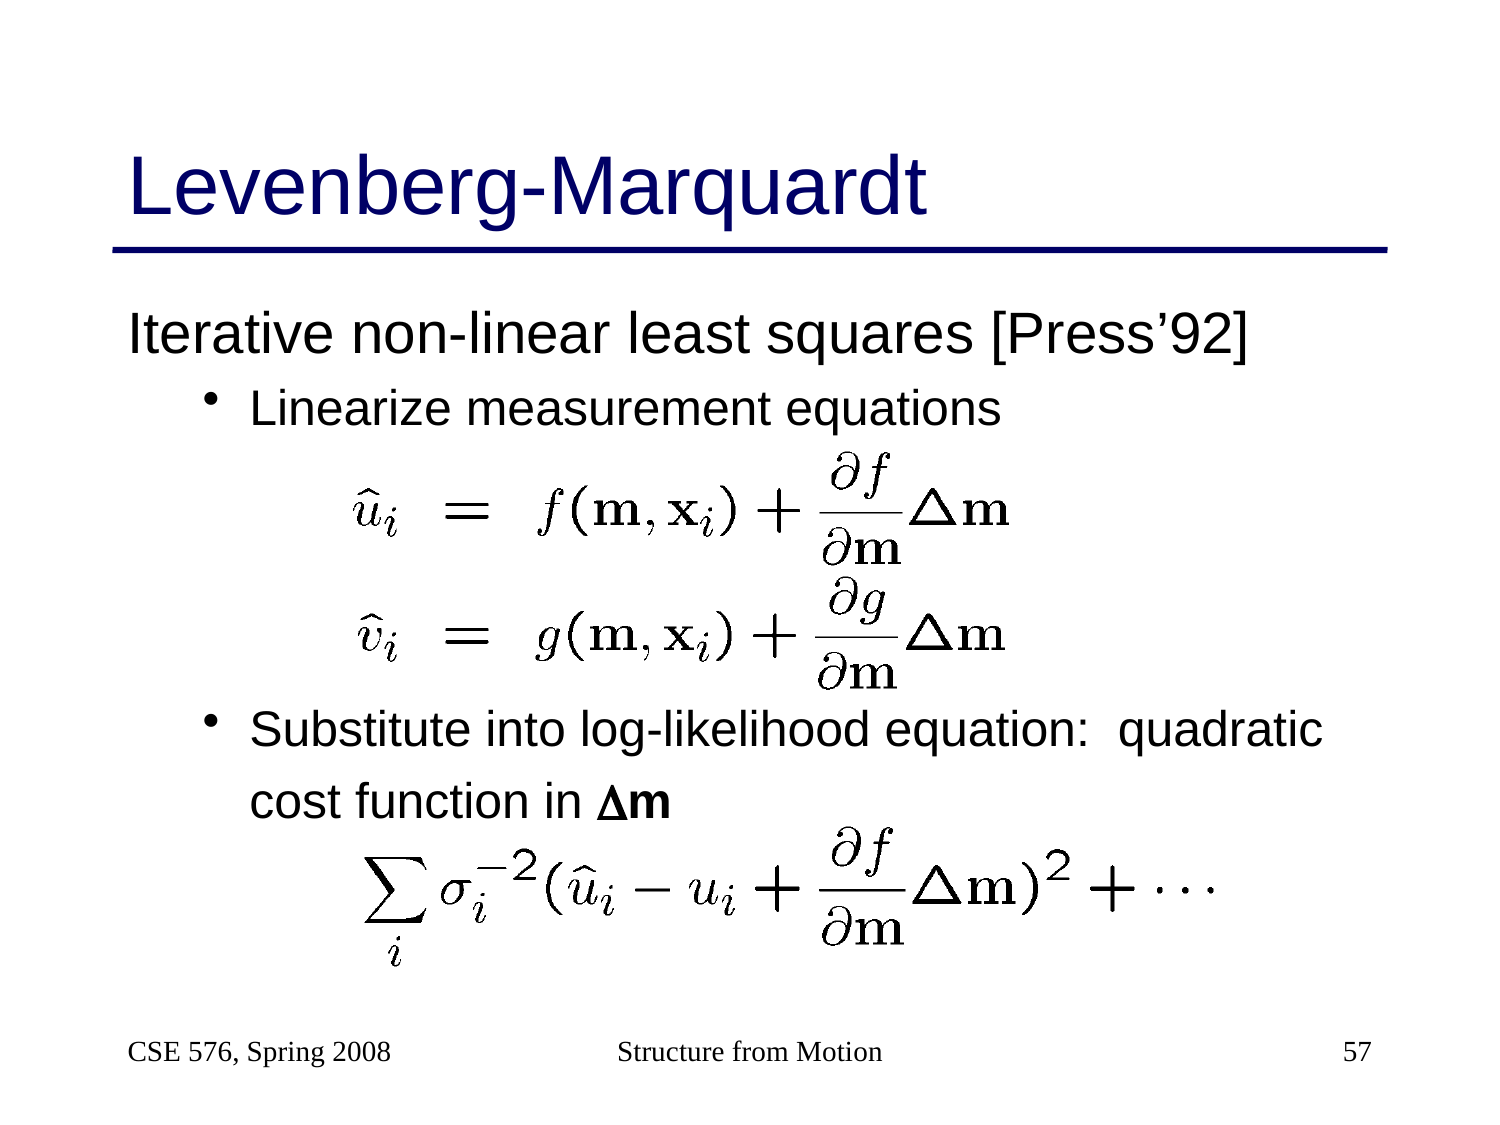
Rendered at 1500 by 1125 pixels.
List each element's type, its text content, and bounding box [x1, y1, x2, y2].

picture [349, 449, 1011, 692]
picture [362, 824, 1215, 967]
title Levenberg-Marquardt [112, 99, 1388, 263]
list Iterative non-linear least squares [Press’92] Linearize measurement equations Substitute into log-likelihood equation: quadratic cost function in Dm [112, 287, 1388, 1000]
footer Structure from Motion [450, 1025, 1050, 1100]
slide_number 57 [1074, 1025, 1388, 1100]
slide_number CSE 576, Spring 2008 [112, 1025, 425, 1100]
